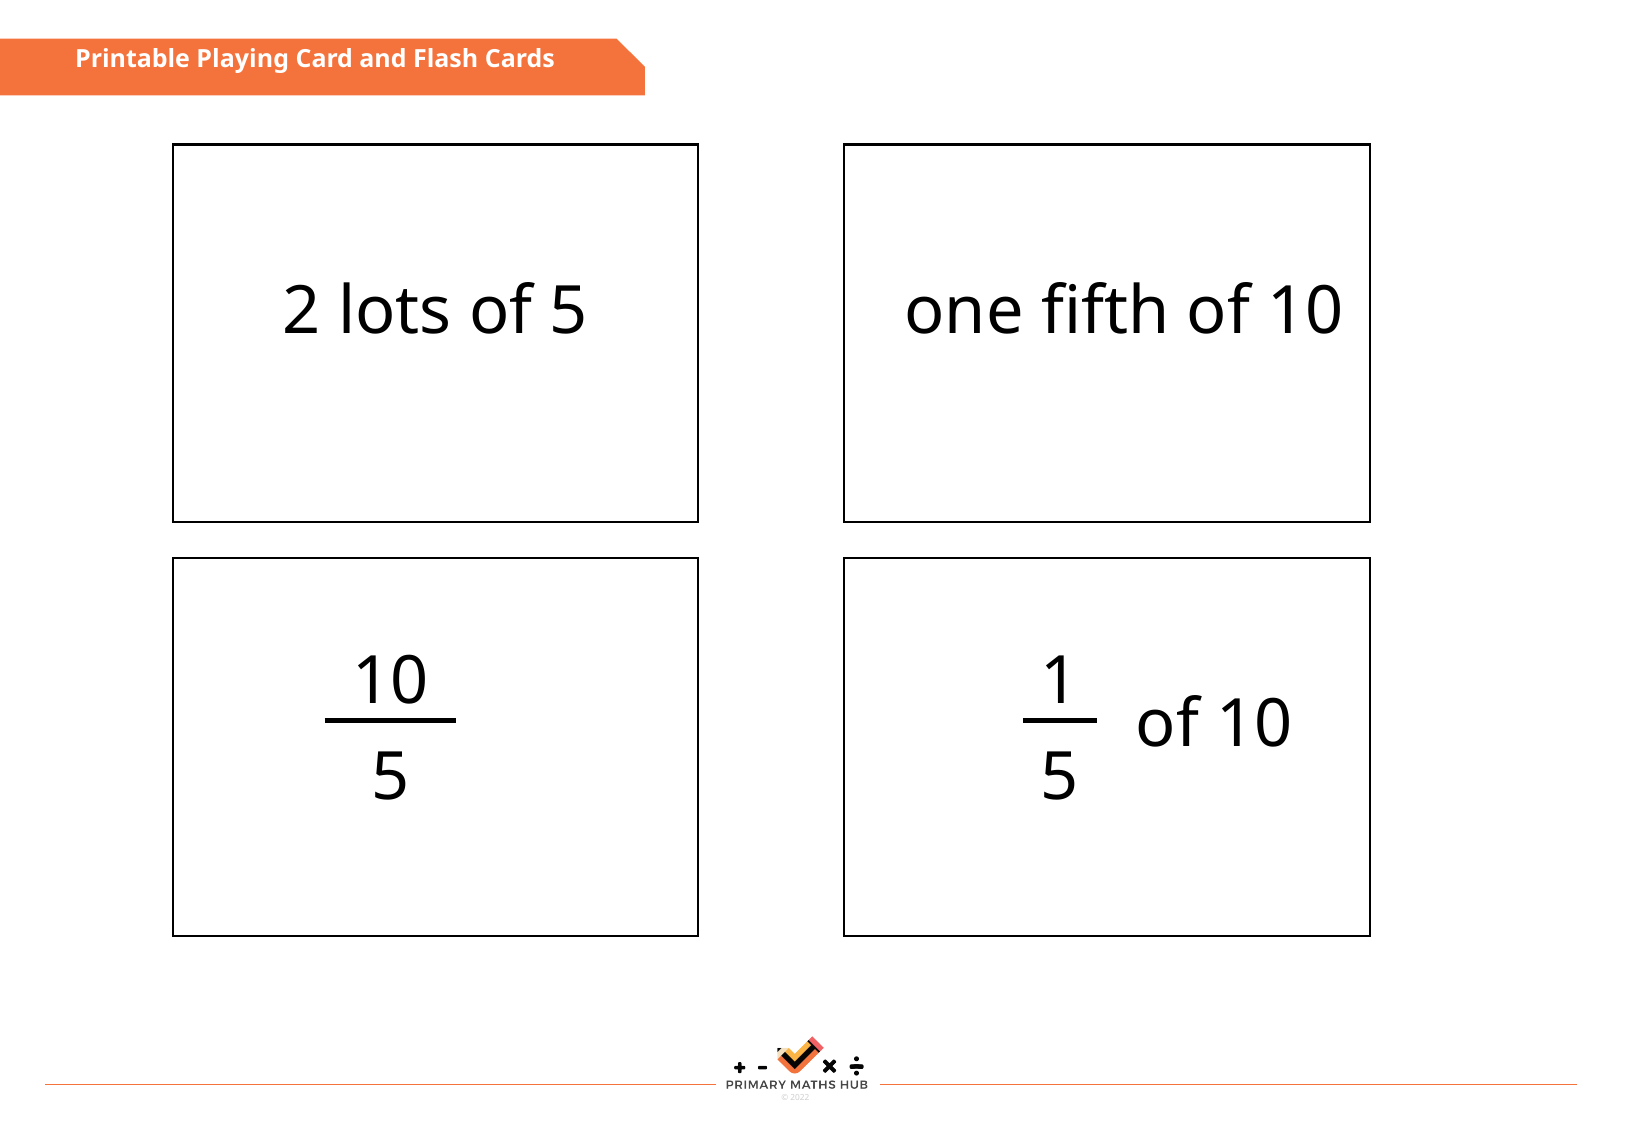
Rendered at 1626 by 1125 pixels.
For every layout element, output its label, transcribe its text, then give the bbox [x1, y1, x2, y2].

text_box 2 lots of 5 [172, 259, 699, 355]
table_cell 5 [1023, 723, 1097, 815]
table_header 10 [325, 625, 456, 718]
text_box [172, 557, 699, 937]
picture [722, 1034, 872, 1094]
table_header 1 [1023, 625, 1097, 718]
text_box Printable Playing Card and Flash Cards [0, 37, 646, 97]
text_box © 2022 [720, 1084, 870, 1110]
text_box [172, 355, 699, 523]
table_cell 5 [325, 723, 456, 815]
text_box [843, 557, 1371, 937]
text_box [172, 143, 699, 259]
text_box one fifth of 10 [879, 259, 1370, 355]
text_box of 10 [1103, 672, 1326, 767]
text_box [843, 143, 1371, 523]
